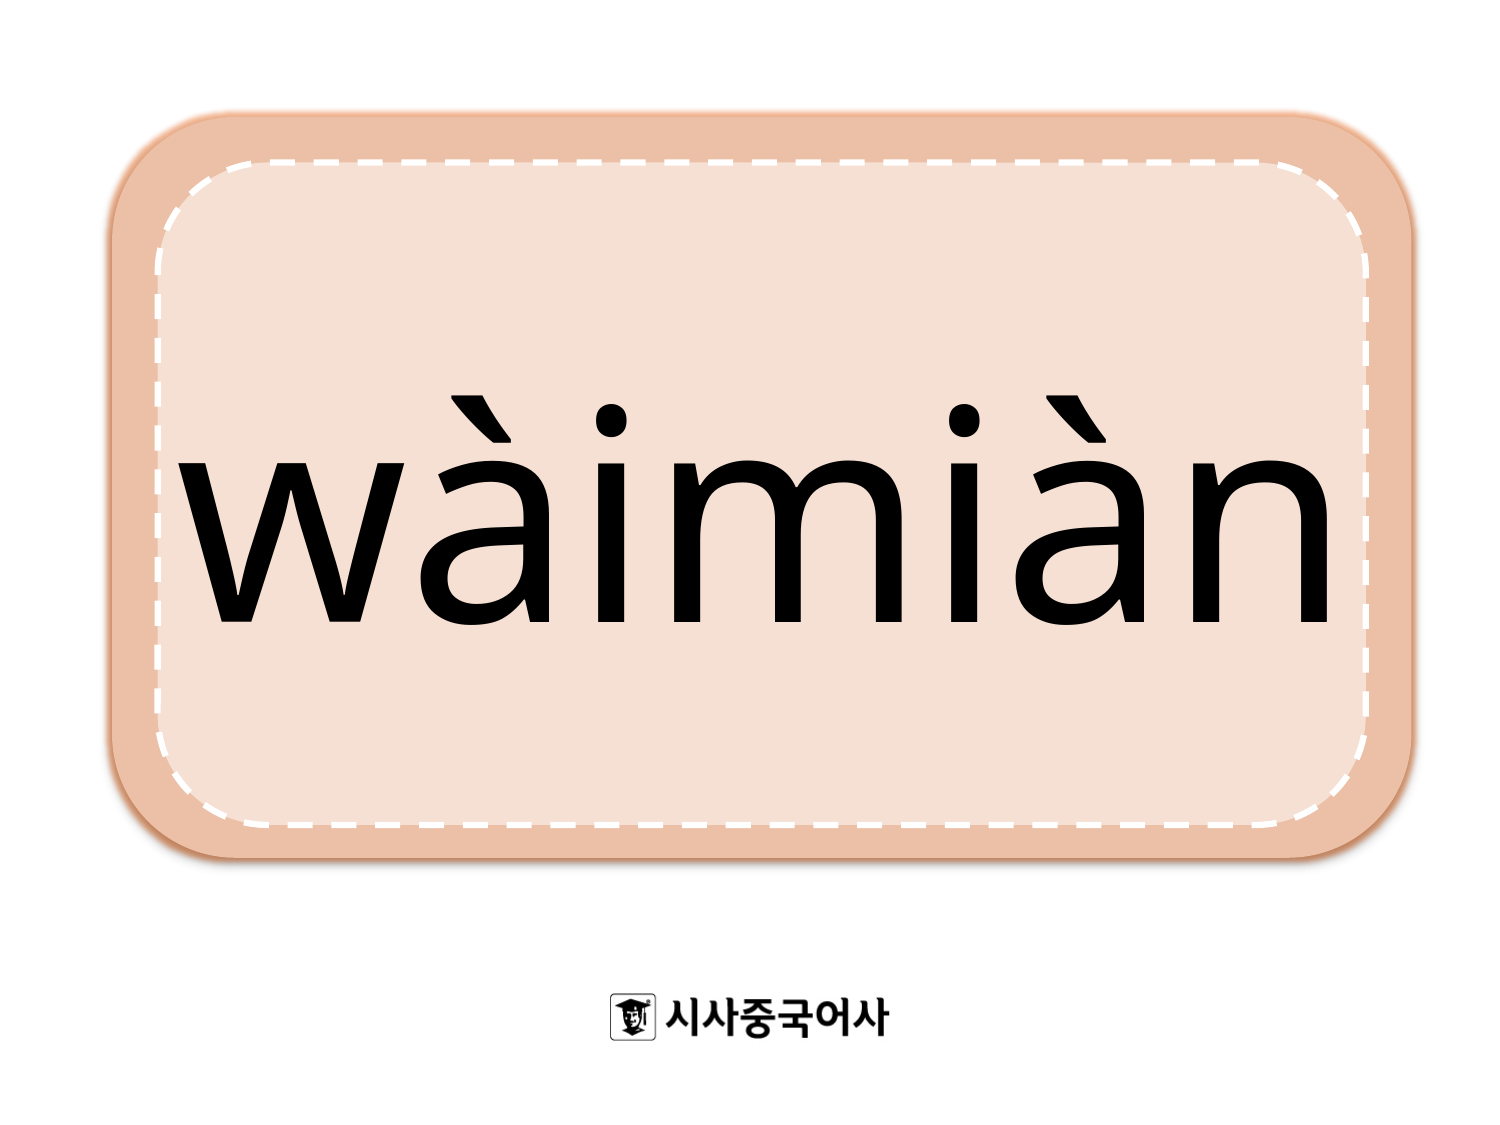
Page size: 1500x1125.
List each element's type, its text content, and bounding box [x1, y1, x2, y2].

text_box wàimiàn [159, 148, 1368, 811]
picture [602, 987, 898, 1047]
